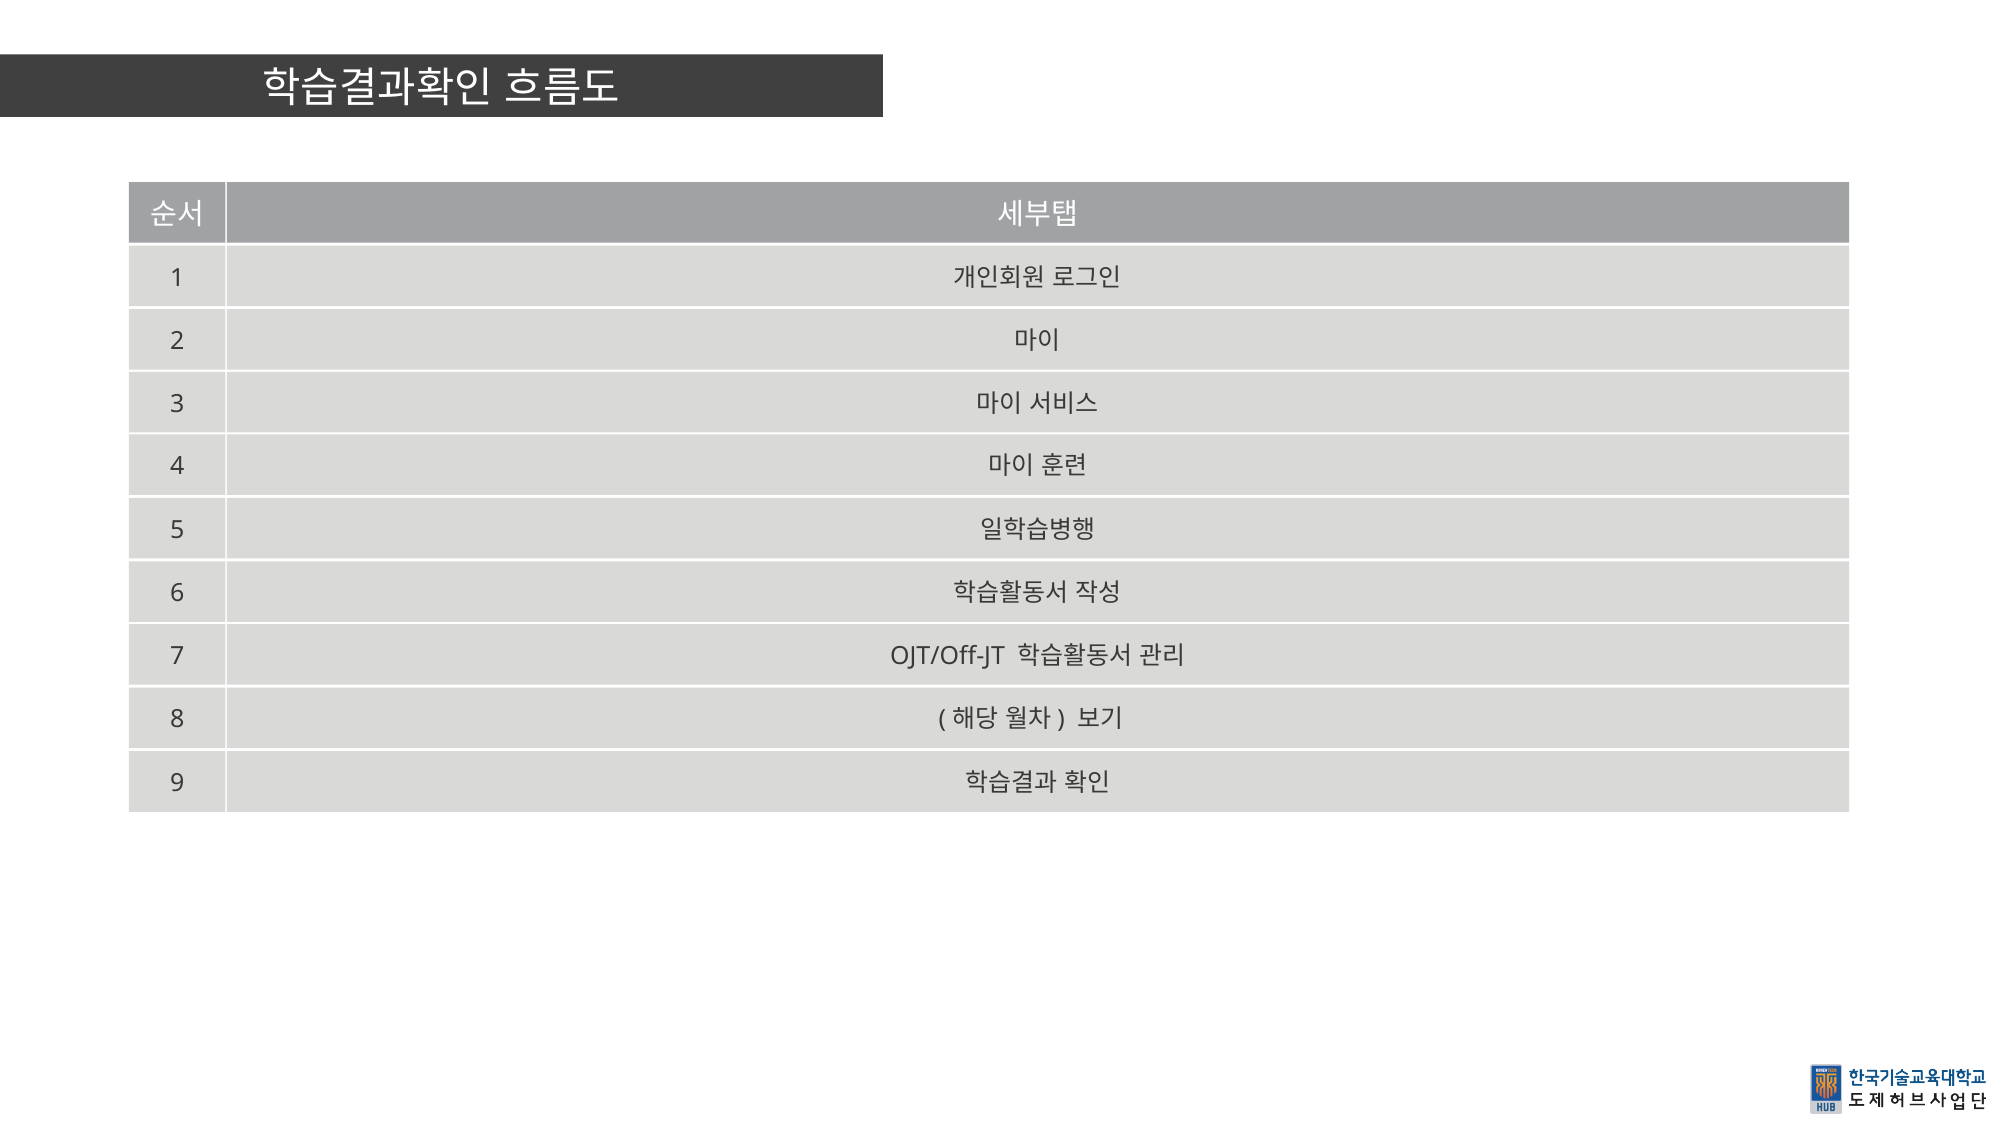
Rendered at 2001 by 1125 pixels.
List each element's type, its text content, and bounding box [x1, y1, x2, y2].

text_box (해당 월차) 보기 [226, 687, 1850, 749]
text_box 8 [128, 687, 226, 749]
text_box 학습활동서 작성 [226, 560, 1850, 623]
text_box 9 [128, 750, 226, 813]
text_box 3 [128, 371, 226, 433]
text_box 마이 서비스 [226, 371, 1850, 433]
text_box 1 [128, 245, 226, 307]
text_box 학습결과 확인 [226, 750, 1850, 813]
text_box 6 [128, 560, 226, 623]
text_box 일학습병행 [226, 497, 1850, 559]
text_box 순서 [128, 181, 226, 244]
text_box 마이 훈련 [226, 433, 1850, 496]
text_box 7 [128, 623, 226, 686]
text_box 4 [128, 433, 226, 496]
text_box 개인회원 로그인 [226, 245, 1850, 307]
picture [1810, 1064, 1986, 1114]
text_box OJT/Off-JT 학습활동서 관리 [226, 623, 1850, 686]
text_box 세부탭 [226, 181, 1850, 244]
text_box 학습결과확인 흐름도 [0, 53, 884, 118]
text_box 5 [128, 497, 226, 559]
text_box 2 [128, 308, 226, 371]
text_box 마이 [226, 308, 1850, 371]
